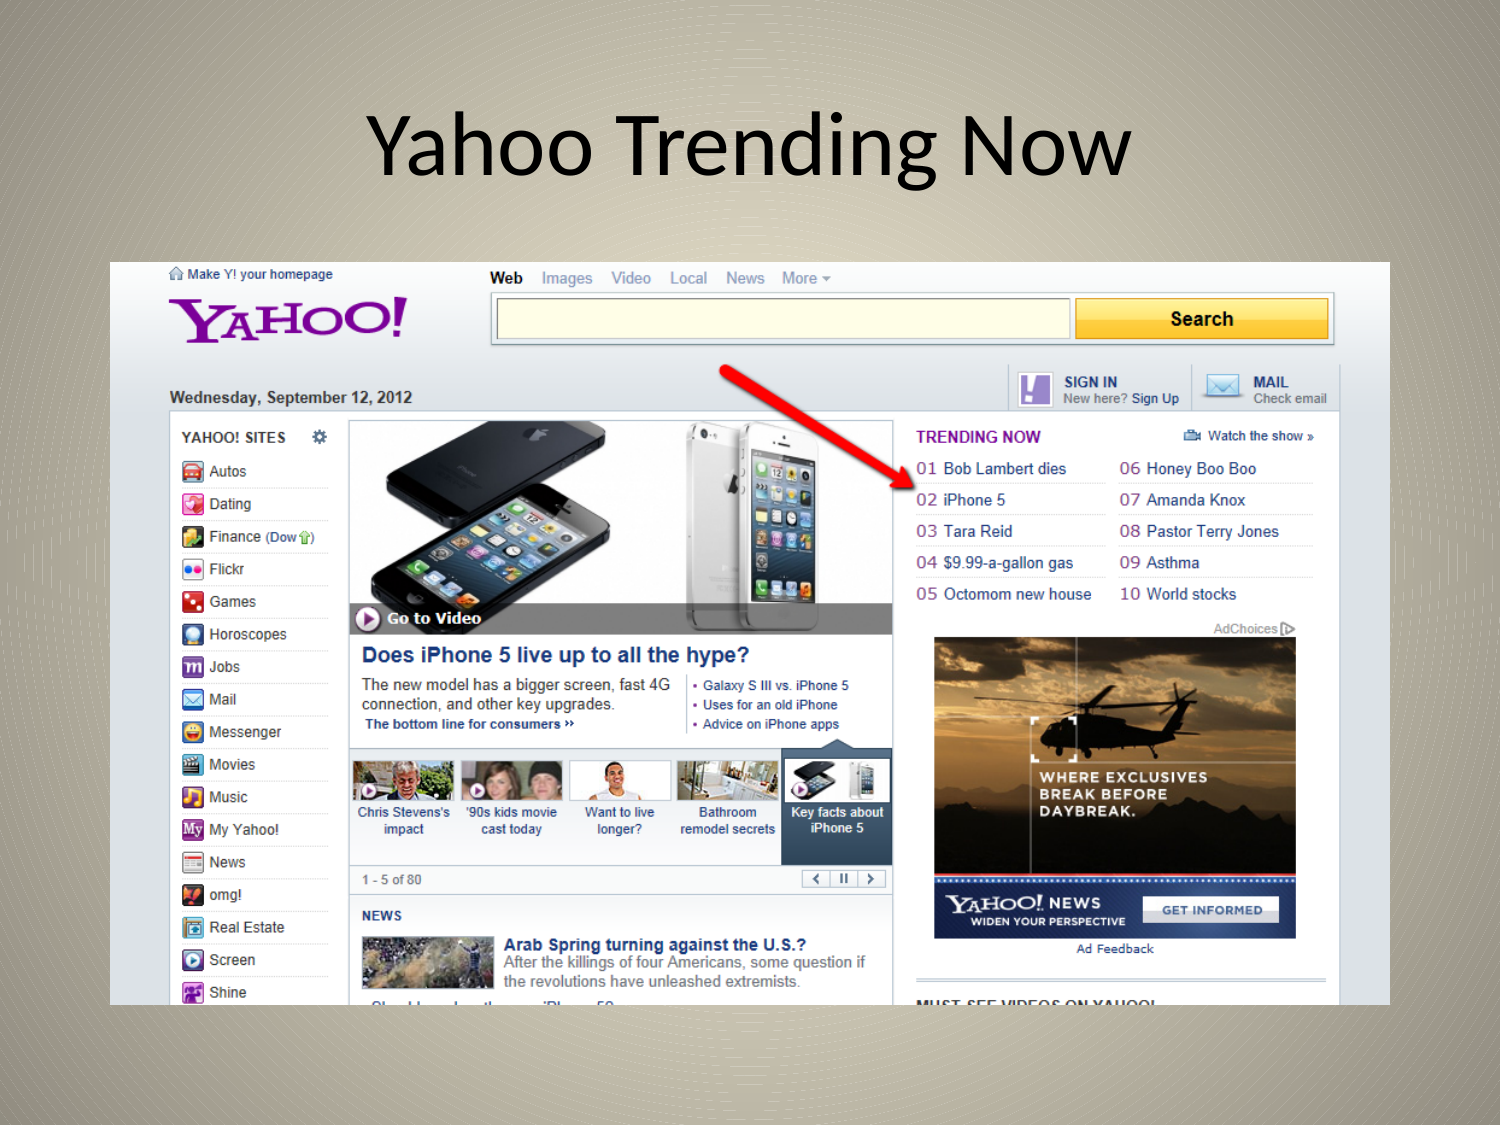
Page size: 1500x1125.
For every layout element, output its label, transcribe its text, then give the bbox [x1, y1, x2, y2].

title Yahoo Trending Now [75, 45, 1425, 233]
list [109, 262, 1391, 1006]
